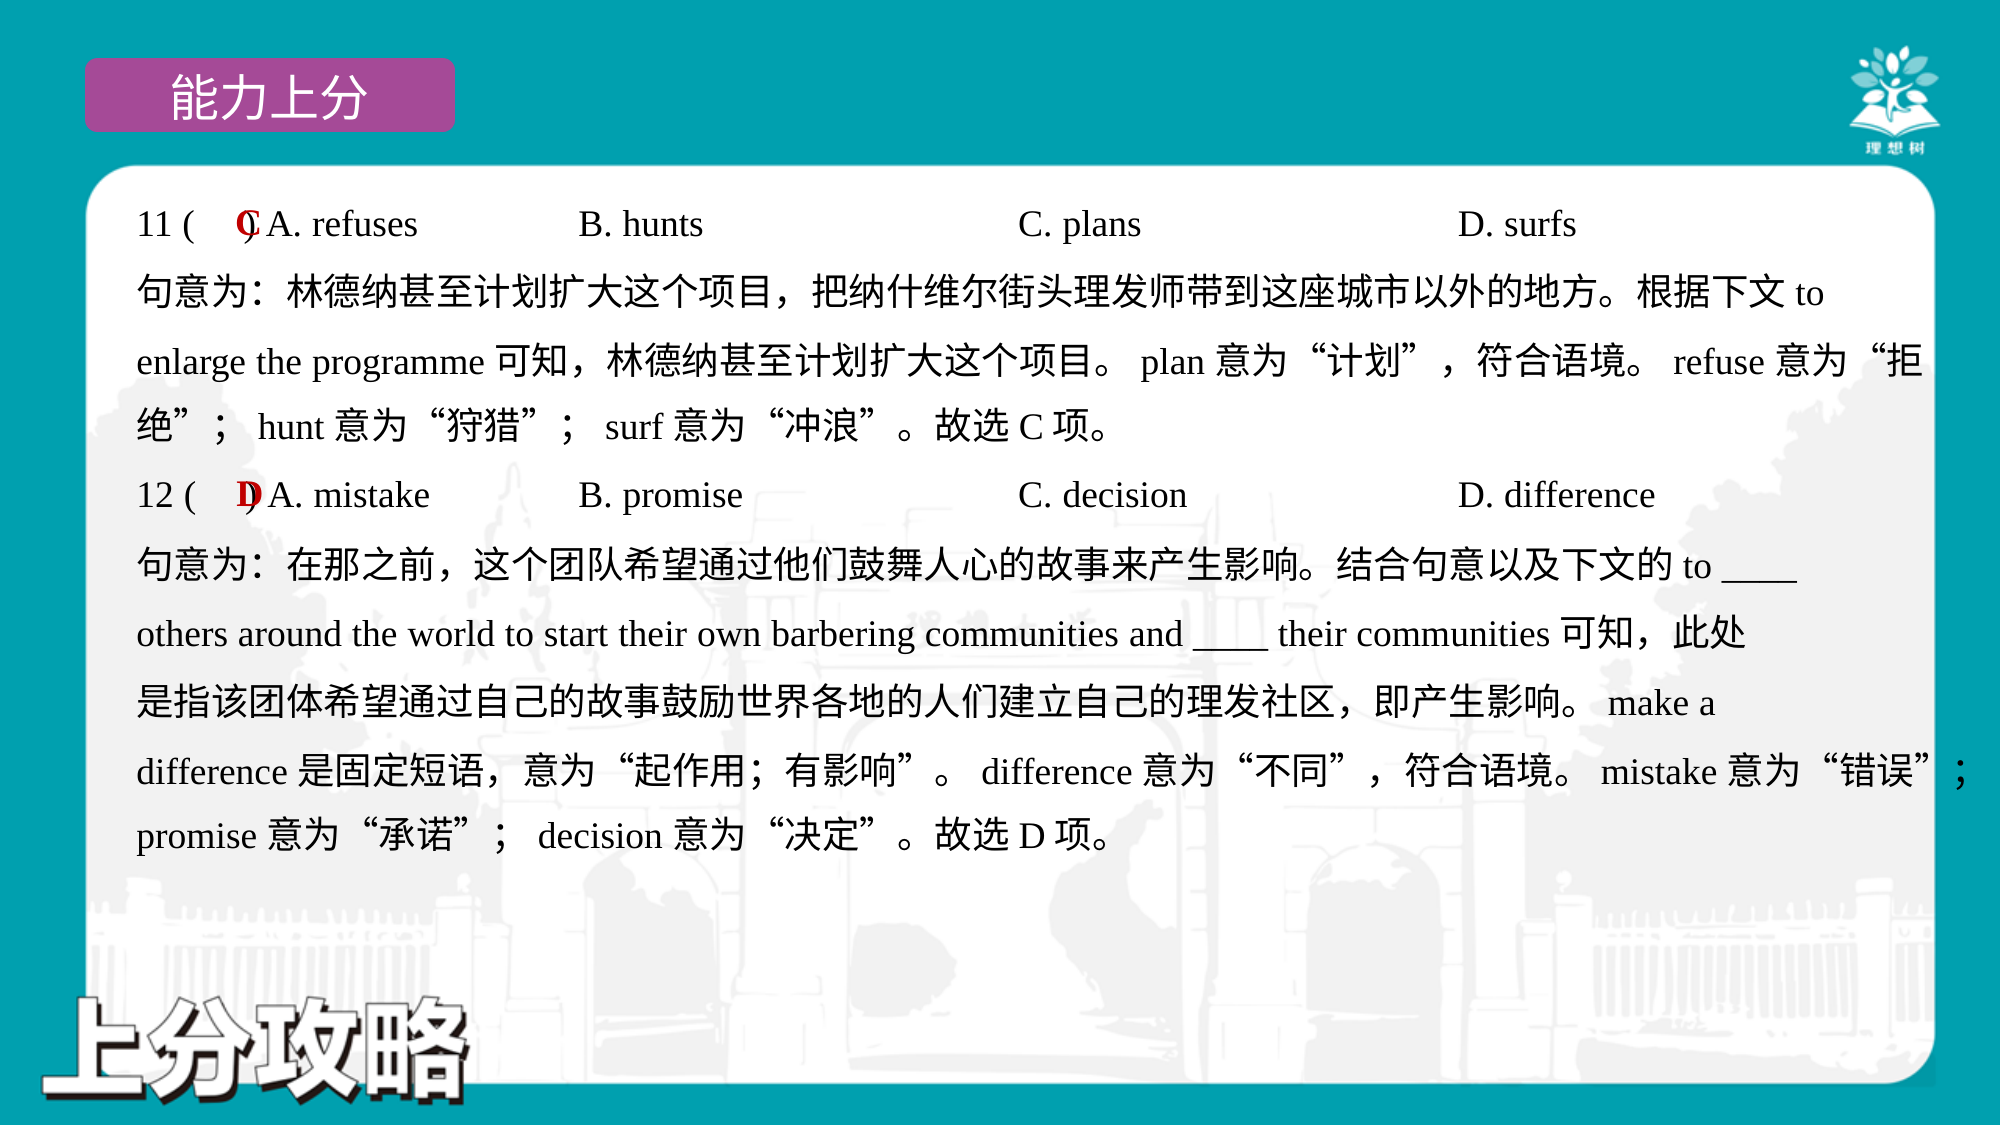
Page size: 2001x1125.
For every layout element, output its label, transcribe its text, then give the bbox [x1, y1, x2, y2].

text_box D [222, 447, 278, 507]
picture [0, 0, 2000, 1125]
text_box C [221, 176, 276, 236]
text_box 12 ( ) A. mistake B. promise C. decision D. difference [278, 447, 1865, 507]
text_box 句意为：林德纳甚至计划扩大这个项目，把纳什维尔街头理发师带到这座城市以外的地方。根据下文to enlarge the programme可知，林德纳甚至计划扩大这个项目。plan意为“计划”，符合语境。refuse意为“拒 绝”；hunt意为“狩猎”；surf意为“冲浪”。故选C项。 [136, 244, 1865, 441]
text_box 12 ( ) A. mistake B. promise C. decision D. difference [136, 447, 222, 507]
text_box 11 ( ) A. refuses B. hunts C. plans D. surfs [136, 176, 1865, 237]
text_box 句意为：在那之前，这个团队希望通过他们鼓舞人心的故事来产生影响。结合句意以及下文的to ____ others around the world to start their own barbering communities and ____ their communities可知，此处 是指该团体希望通过自己的故事鼓励世界各地的人们建立自己的理发社区，即产生影响。make a difference是固定短语，意为“起作用；有影响”。difference意为“不同”，符合语境。mistake意为“错误”； promise意为“承诺”；decision意为“决定”。故选D项。 [136, 516, 1865, 850]
